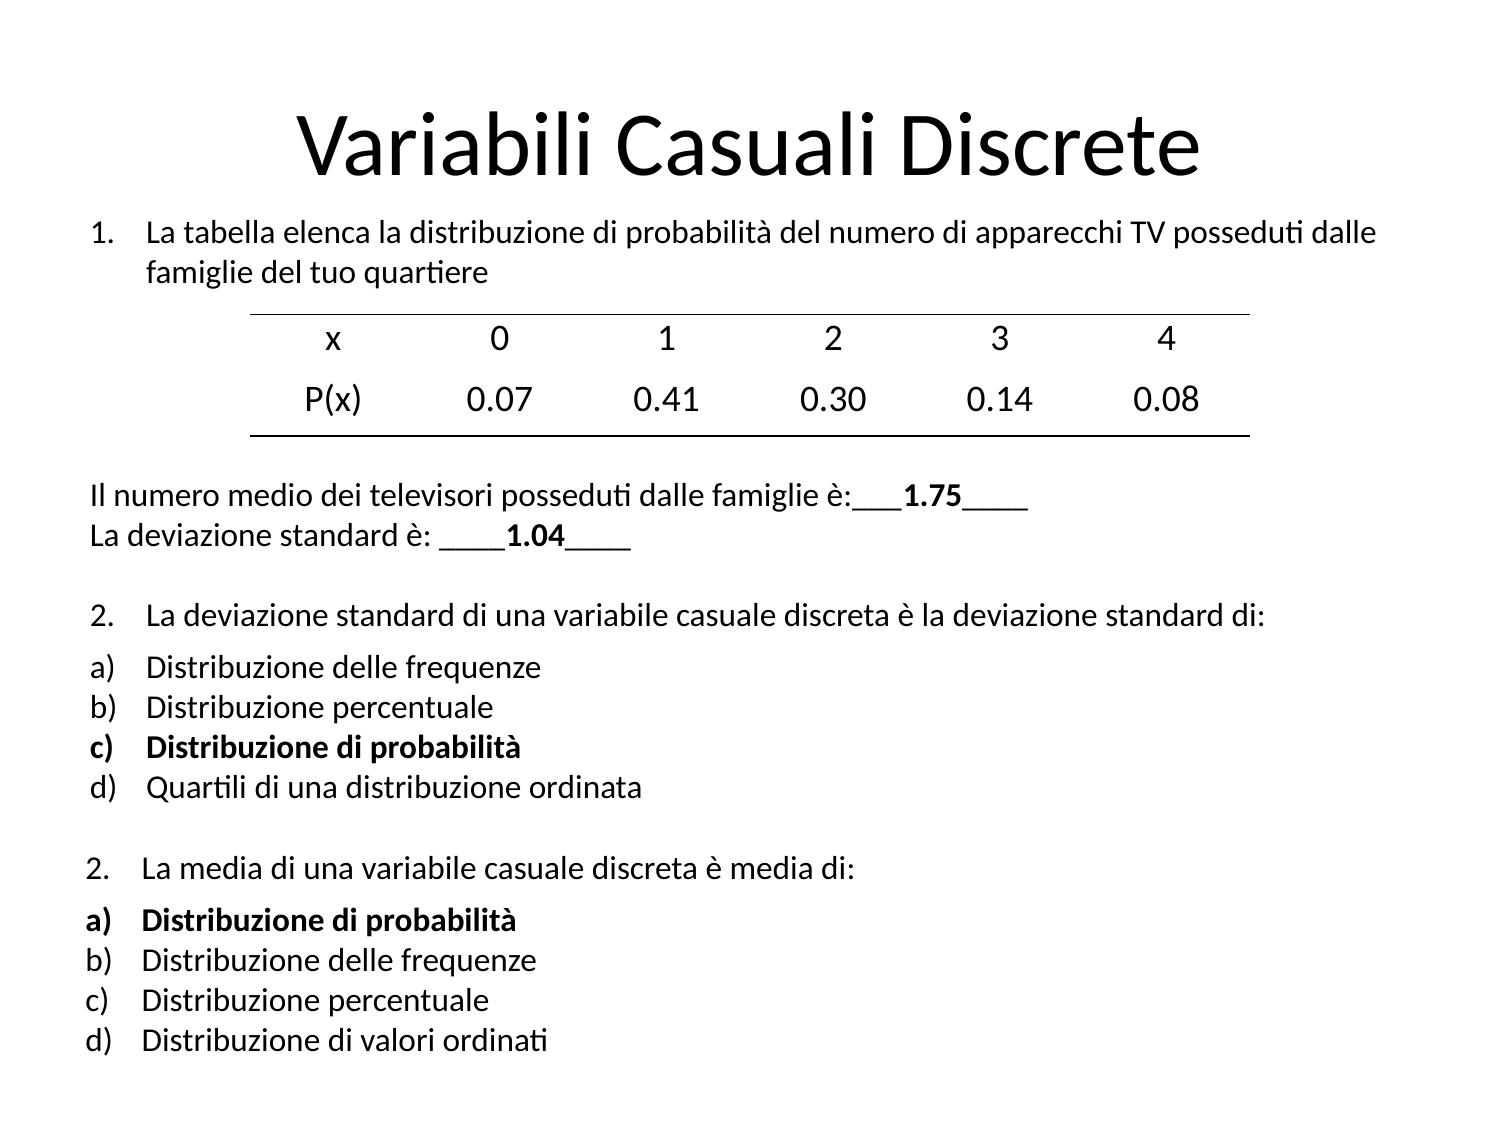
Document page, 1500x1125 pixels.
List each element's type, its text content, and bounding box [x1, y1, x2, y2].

table_header 4 [1083, 315, 1250, 375]
table_header 1 [583, 315, 750, 375]
title Variabili Casuali Discrete [75, 45, 1425, 203]
table_header 0 [417, 315, 583, 375]
table_header 2 [750, 315, 917, 375]
table_cell 0.07 [417, 375, 583, 435]
table_cell 0.30 [750, 375, 917, 435]
table_header 3 [917, 315, 1083, 375]
table_cell 0.14 [917, 375, 1083, 435]
text_box La media di una variabile casuale discreta è media di: Distribuzione di probabilità Distribuzione delle frequenze Distribuzione percentuale Distribuzione di valori ordinati [70, 838, 1464, 1066]
table_header x [250, 315, 417, 375]
table_cell 0.08 [1083, 375, 1250, 435]
text_box Il numero medio dei televisori posseduti dalle famiglie è:___1.75____ La deviazione standard è: ____1.04____ [74, 465, 1425, 560]
table_cell P(x) [250, 375, 417, 435]
table_cell 0.41 [583, 375, 750, 435]
text_box La tabella elenca la distribuzione di probabilità del numero di apparecchi TV posseduti dalle famiglie del tuo quartiere [74, 203, 1425, 298]
text_box La deviazione standard di una variabile casuale discreta è la deviazione standard di: Distribuzione delle frequenze Distribuzione percentuale Distribuzione di probabilità Quartili di una distribuzione ordinata [75, 585, 1469, 813]
